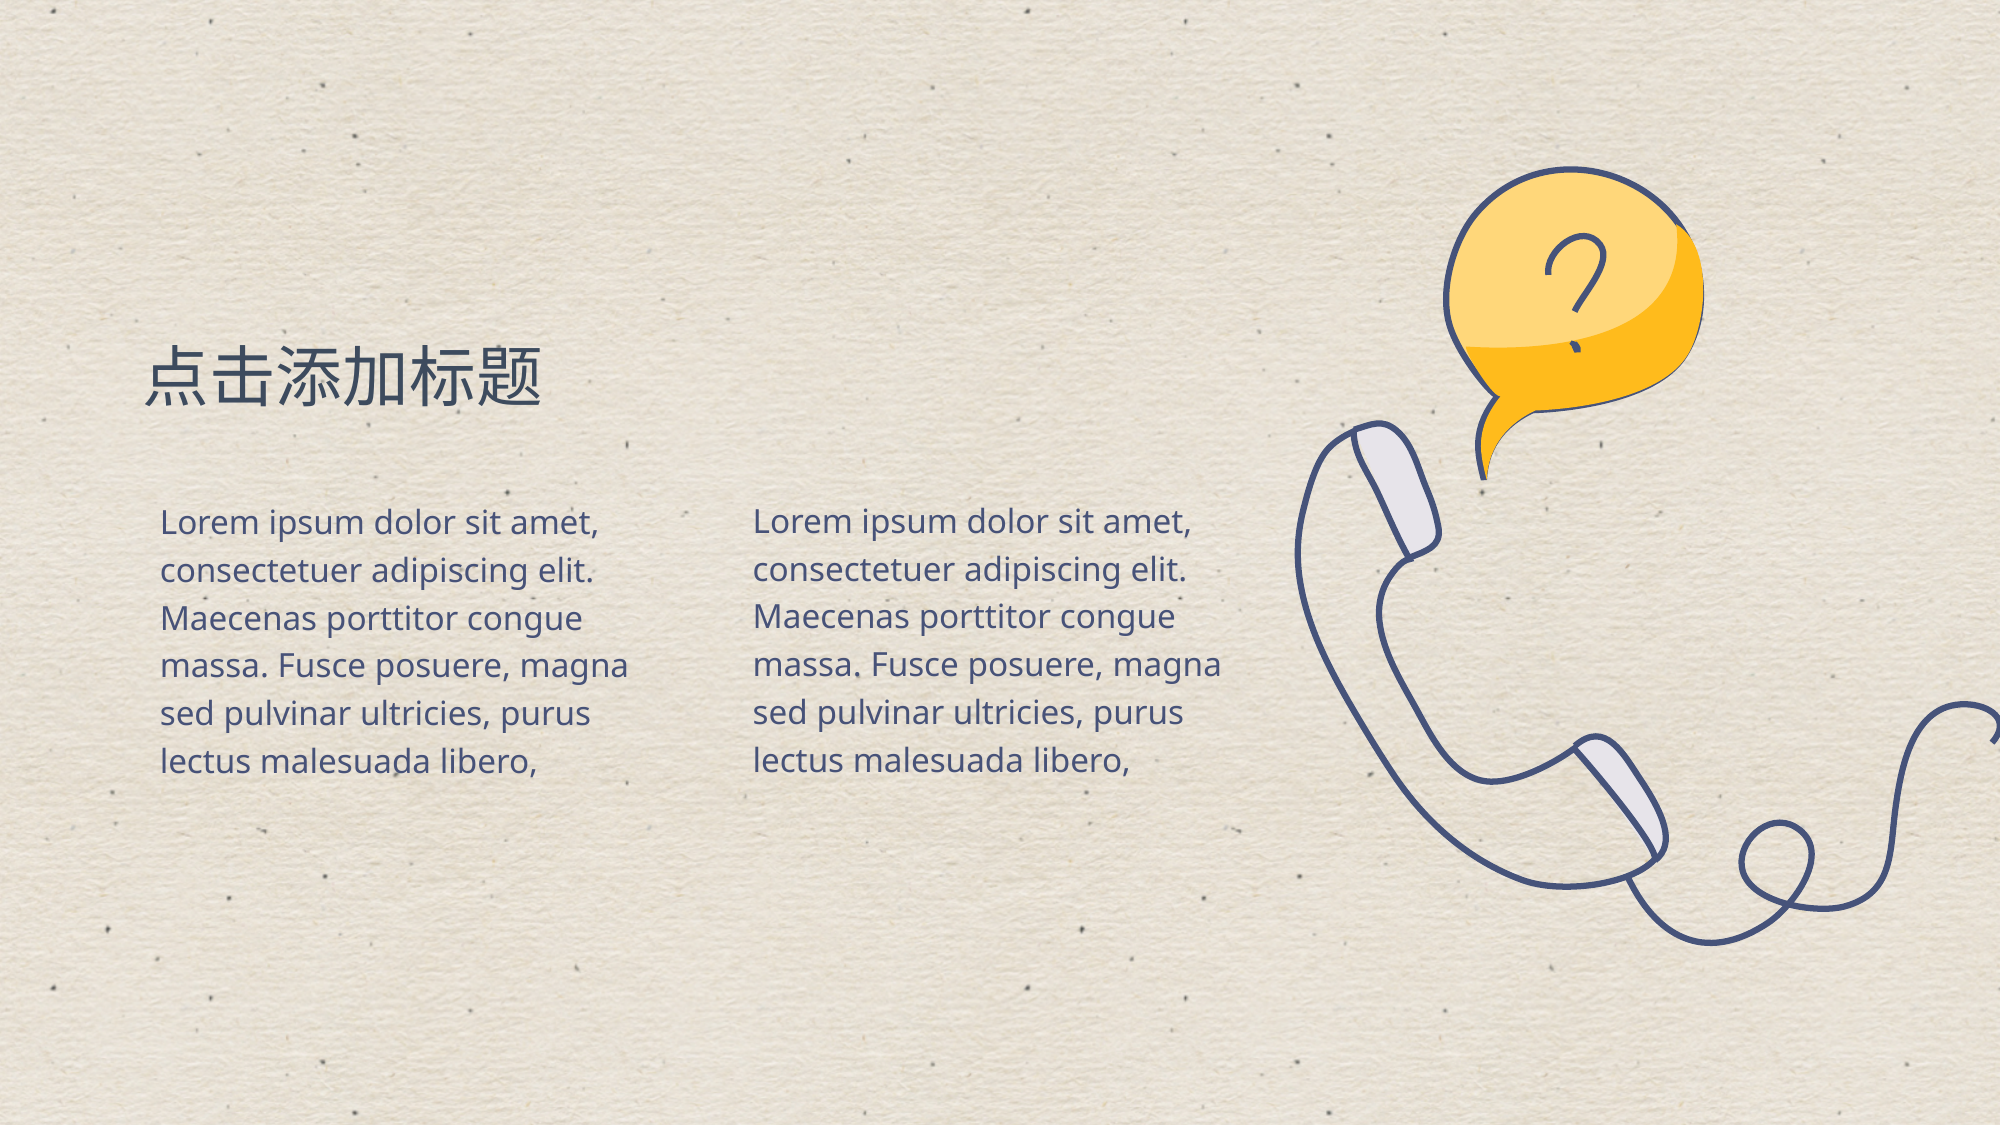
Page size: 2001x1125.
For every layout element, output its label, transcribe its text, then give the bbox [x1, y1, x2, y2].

text_box Lorem ipsum dolor sit amet, consectetuer adipiscing elit. Maecenas porttitor congue massa. Fusce posuere, magna sed pulvinar ultricies, purus lectus malesuada libero, [153, 486, 660, 787]
text_box 点击添加标题 [127, 327, 558, 423]
text_box Lorem ipsum dolor sit amet, consectetuer adipiscing elit. Maecenas porttitor congue massa. Fusce posuere, magna sed pulvinar ultricies, purus lectus malesuada libero, [746, 485, 1253, 786]
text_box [1297, 423, 2000, 943]
picture [0, 0, 2000, 1125]
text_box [1446, 169, 1704, 481]
